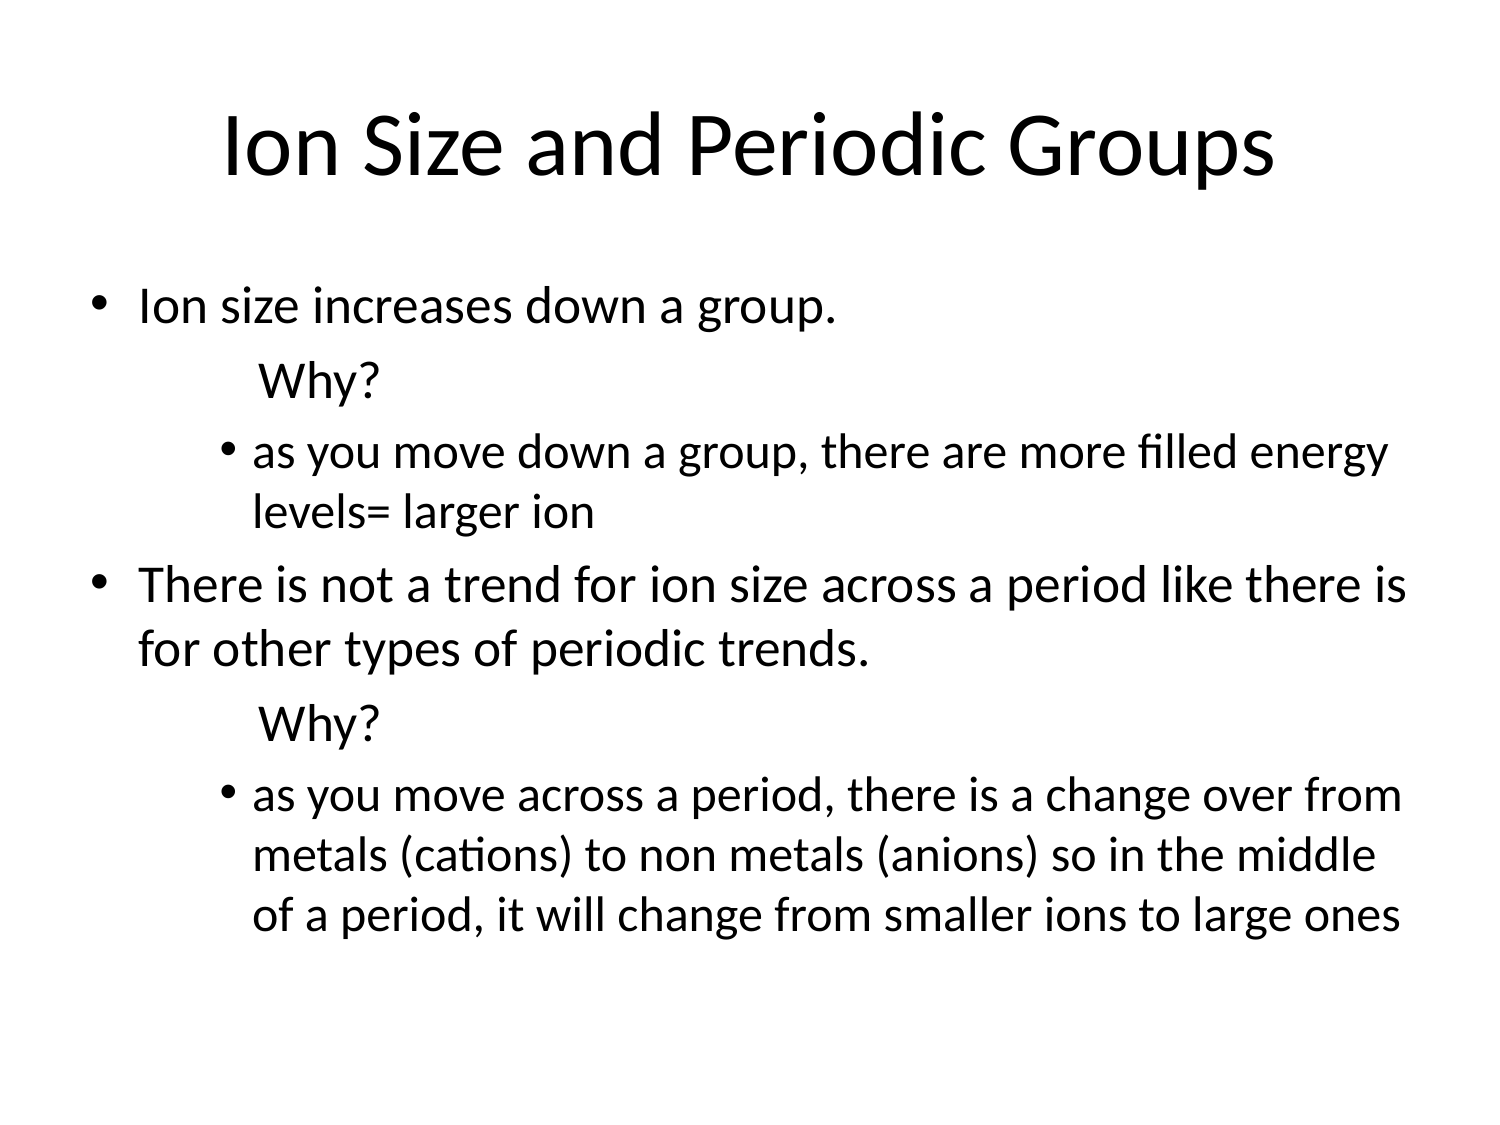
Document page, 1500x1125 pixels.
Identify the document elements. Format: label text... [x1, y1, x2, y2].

list Ion size increases down a group. Why? as you move down a group, there are more filled energy levels= larger ion There is not a trend for ion size across a period like there is for other types of periodic trends. Why? as you move across a period, there is a change over from metals (cations) to non metals (anions) so in the middle of a period, it will change from smaller ions to large ones [75, 262, 1425, 1005]
title Ion Size and Periodic Groups [75, 45, 1425, 233]
